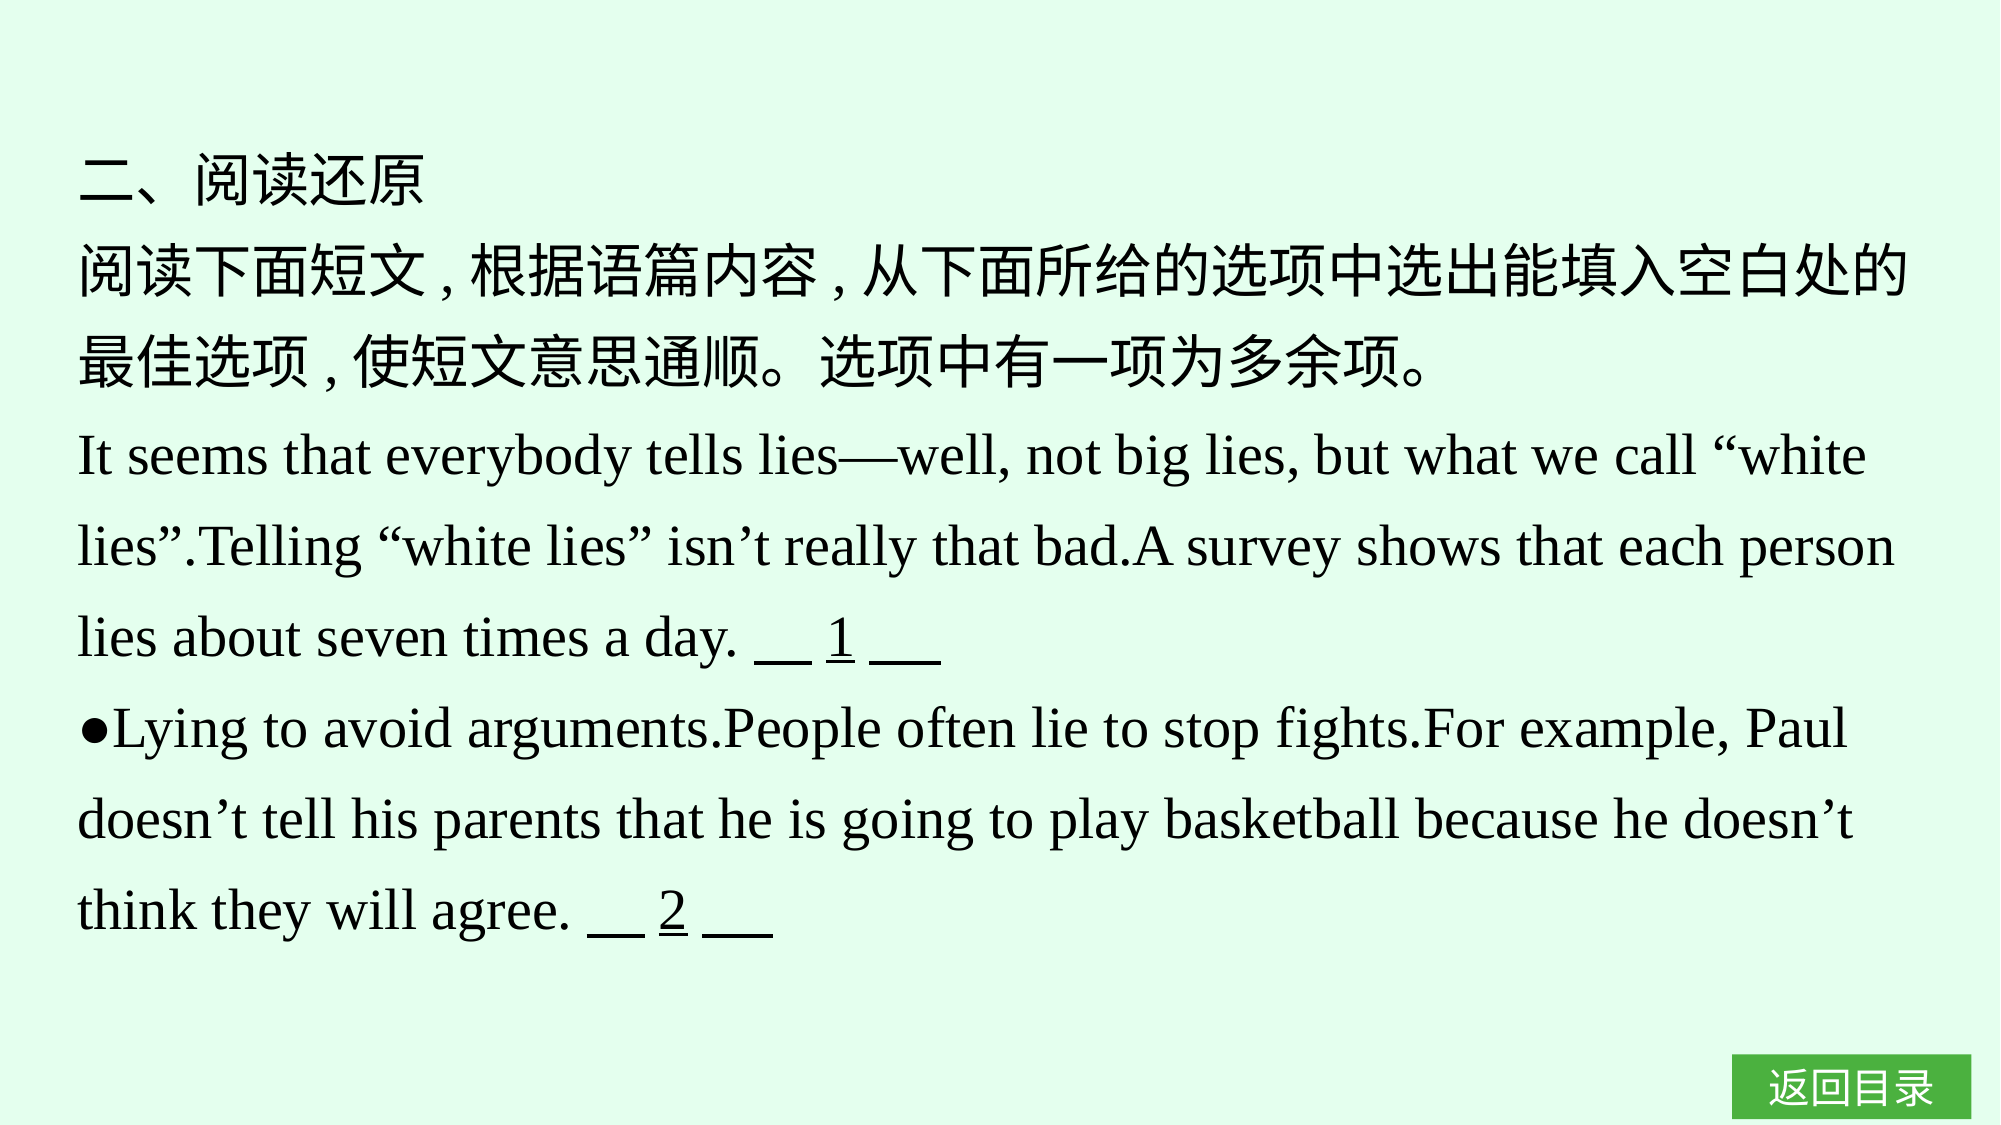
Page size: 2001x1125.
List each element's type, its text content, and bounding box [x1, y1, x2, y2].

text_box 二、阅读还原 阅读下面短文,根据语篇内容,从下面所给的选项中选出能填入空白处的最佳选项,使短文意思通顺。选项中有一项为多余项。 It seems that everybody tells lies—well, not big lies, but what we call “white lies”.Telling “white lies” isn’t really that bad.A survey shows that each person lies about seven times a day. 1 ●Lying to avoid arguments.People often lie to stop fights.For example, Paul doesn’t tell his parents that he is going to play basketball because he doesn’t think they will agree. 2 [62, 115, 1938, 949]
